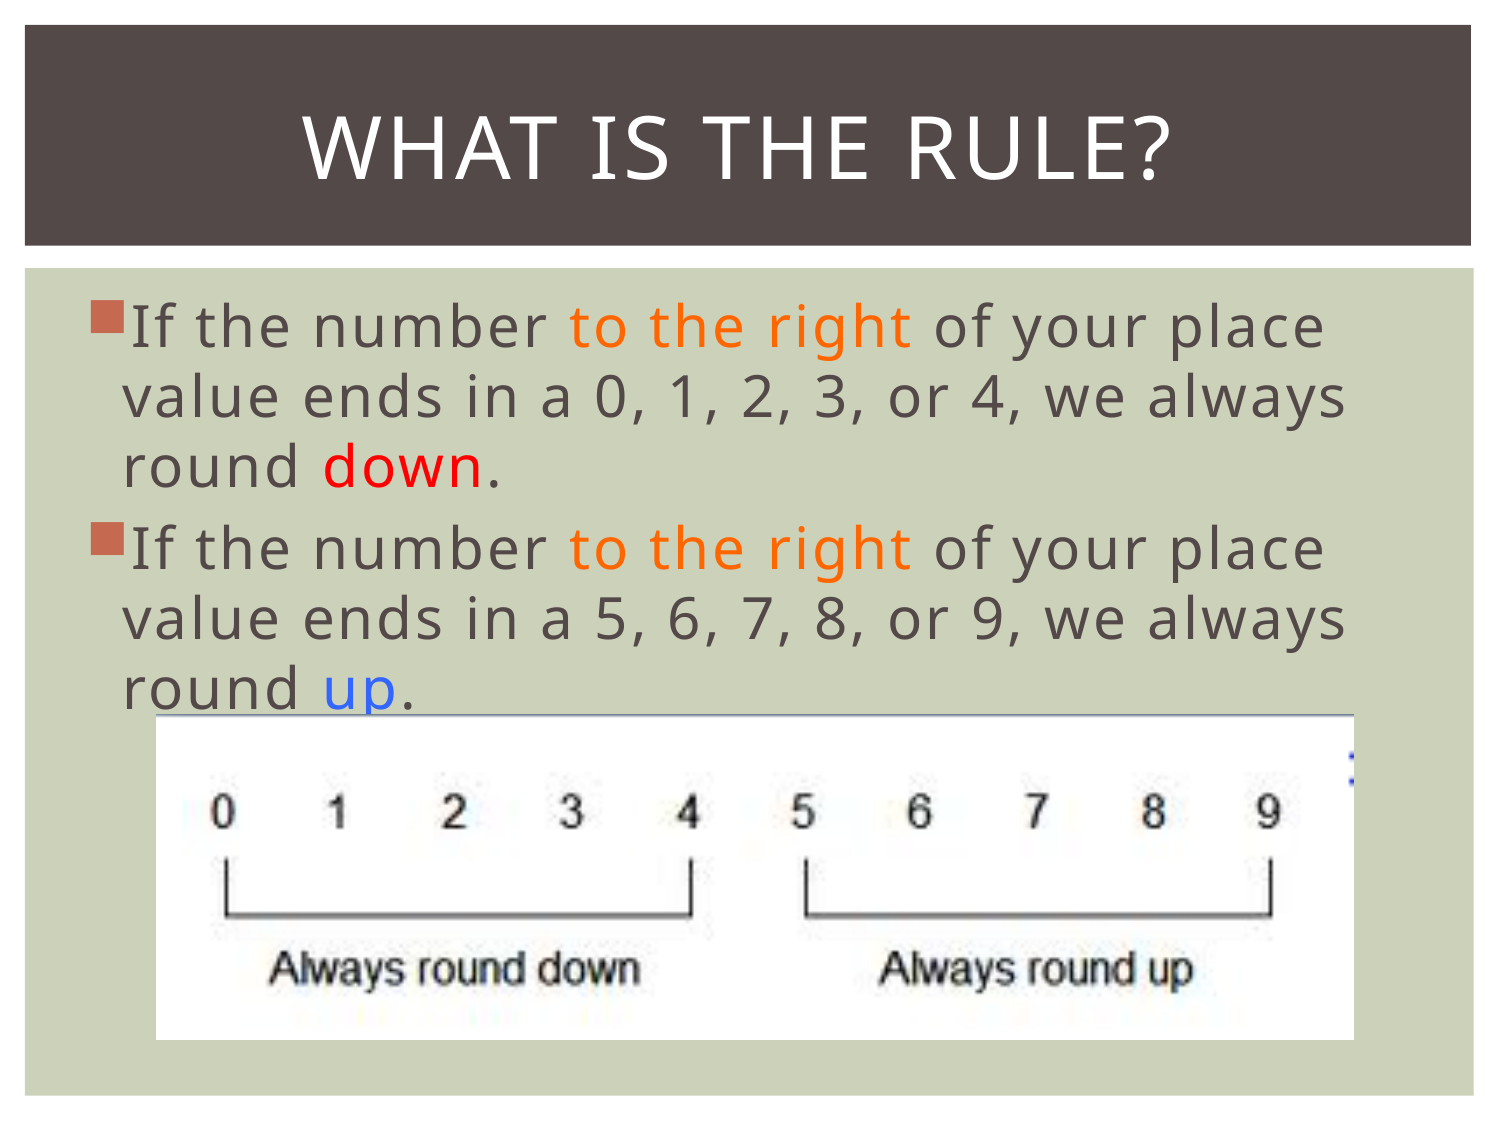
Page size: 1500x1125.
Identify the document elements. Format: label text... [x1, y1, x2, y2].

list If the number to the right of your place value ends in a 0, 1, 2, 3, or 4, we always round down. If the number to the right of your place value ends in a 5, 6, 7, 8, or 9, we always round up. [62, 282, 1442, 565]
title What is the rule? [62, 58, 1438, 232]
picture [155, 714, 1354, 1040]
